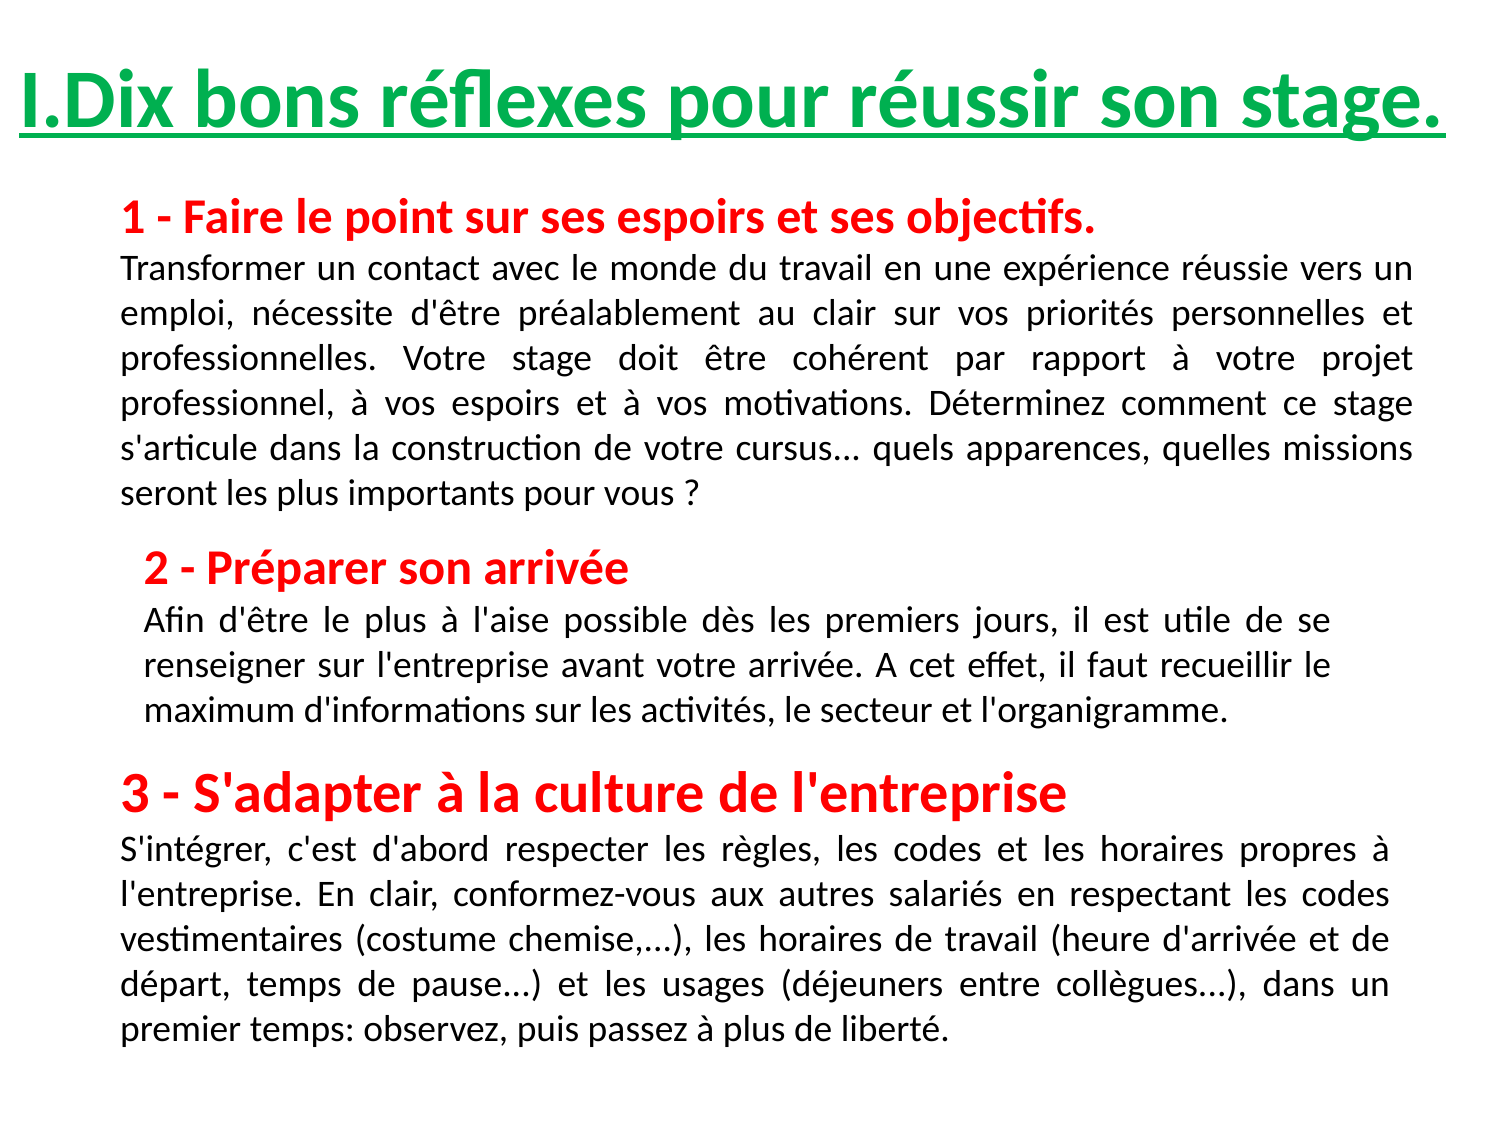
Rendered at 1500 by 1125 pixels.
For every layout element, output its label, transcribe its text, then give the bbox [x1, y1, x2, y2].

text_box 2 - Préparer son arrivée Afin d'être le plus à l'aise possible dès les premiers jours, il est utile de se renseigner sur l'entreprise avant votre arrivée. A cet effet, il faut recueillir le maximum d'informations sur les activités, le secteur et l'organigramme. [128, 527, 1348, 738]
text_box 3 - S'adapter à la culture de l'entreprise S'intégrer, c'est d'abord respecter les règles, les codes et les horaires propres à l'entreprise. En clair, conformez-vous aux autres salariés en respectant les codes vestimentaires (costume chemise,...), les horaires de travail (heure d'arrivée et de départ, temps de pause...) et les usages (déjeuners entre collègues...), dans un premier temps: observez, puis passez à plus de liberté. [105, 746, 1407, 1057]
title I.Dix bons réflexes pour réussir son stage. [0, 23, 1465, 164]
text_box 1 - Faire le point sur ses espoirs et ses objectifs. Transformer un contact avec le monde du travail en une expérience réussie vers un emploi, nécessite d'être préalablement au clair sur vos priorités personnelles et professionnelles. Votre stage doit être cohérent par rapport à votre projet professionnel, à vos espoirs et à vos motivations. Déterminez comment ce stage s'articule dans la construction de votre cursus... quels apparences, quelles missions seront les plus importants pour vous ? [105, 175, 1430, 521]
